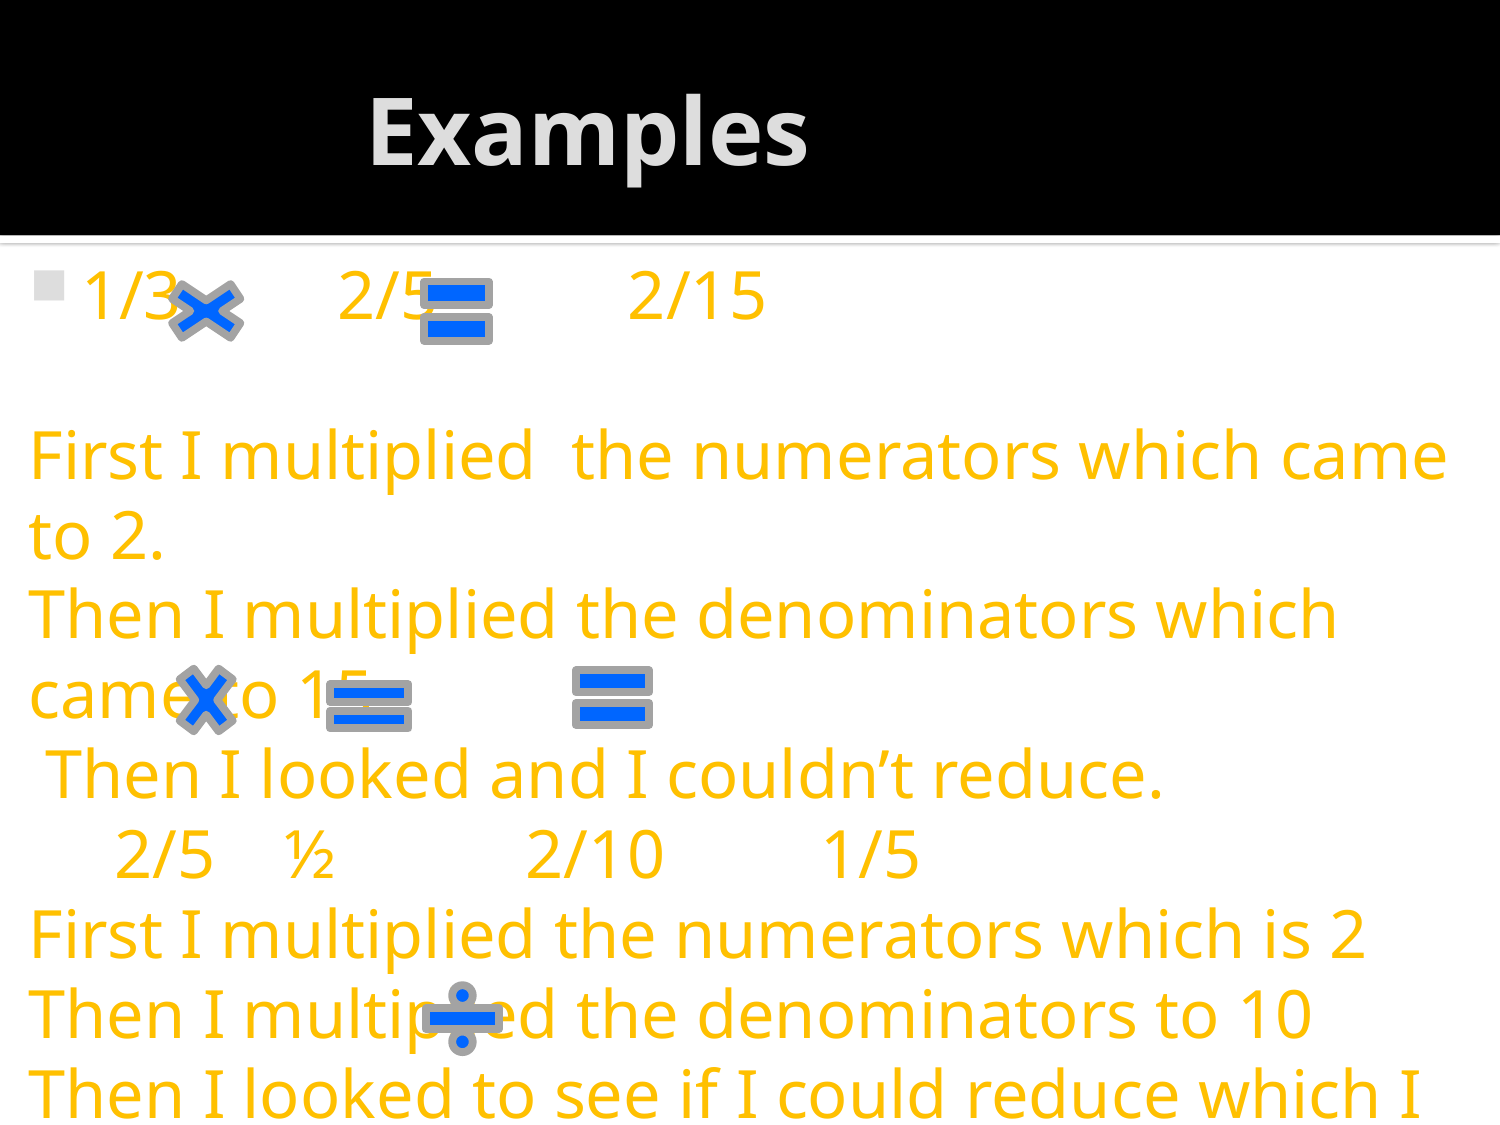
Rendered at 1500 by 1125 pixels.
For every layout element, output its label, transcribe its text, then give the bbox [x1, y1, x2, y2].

text_box [572, 699, 653, 729]
text_box [420, 278, 493, 309]
text_box [422, 981, 503, 1057]
text_box [168, 280, 245, 342]
text_box [326, 680, 412, 706]
text_box [420, 313, 493, 345]
list 1/3 2/5 2/15 First I multiplied the numerators which came to 2. Then I multiplied the denominators which came to 15 Then I looked and I couldn’t reduce. 2/5 ½ 2/10 1/5 First I multiplied the numerators which is 2 Then I multiplied the denominators to 10 Then I looked to see if I could reduce which I can reduce to 1/5 ( 2) [0, 237, 1500, 1125]
text_box [572, 666, 653, 696]
text_box [326, 707, 412, 732]
text_box [175, 664, 237, 736]
title Examples [350, 25, 1425, 231]
